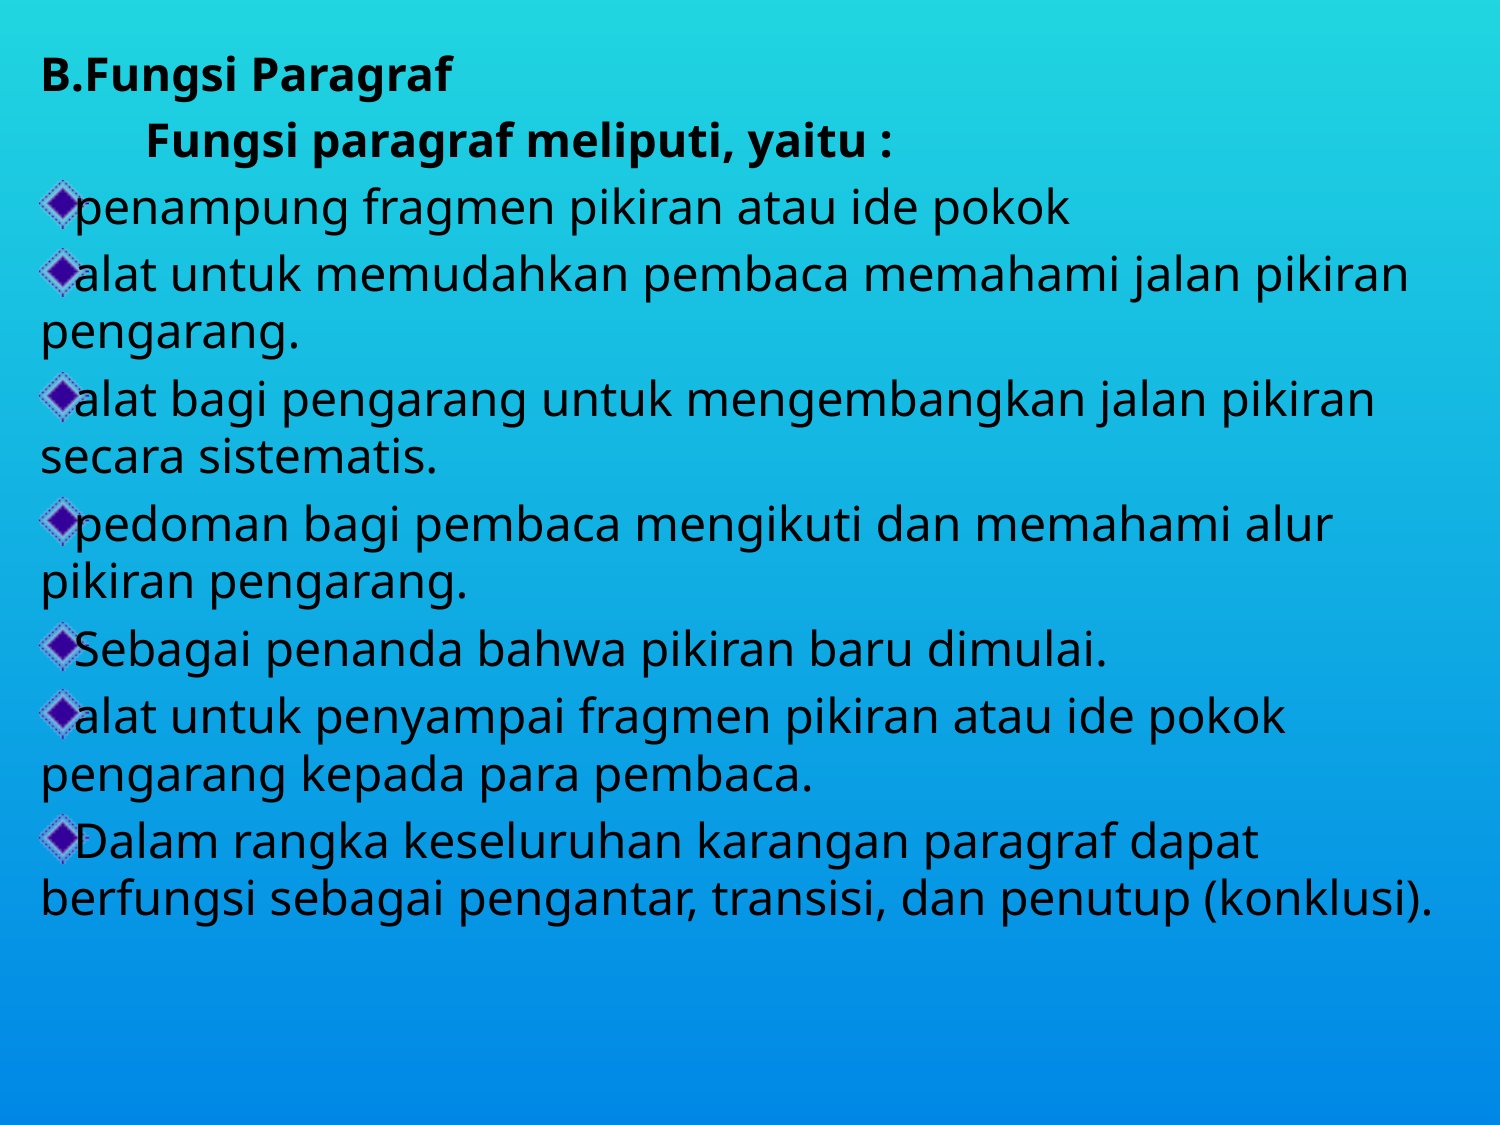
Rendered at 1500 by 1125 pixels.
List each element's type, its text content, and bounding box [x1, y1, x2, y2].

subtitle B.Fungsi Paragraf Fungsi paragraf meliputi, yaitu : penampung fragmen pikiran atau ide pokok alat untuk memudahkan pembaca memahami jalan pikiran pengarang. alat bagi pengarang untuk mengembangkan jalan pikiran secara sistematis. pedoman bagi pembaca mengikuti dan memahami alur pikiran pengarang. Sebagai penanda bahwa pikiran baru dimulai. alat untuk penyampai fragmen pikiran atau ide pokok pengarang kepada para pembaca. Dalam rangka keseluruhan karangan paragraf dapat berfungsi sebagai pengantar, transisi, dan penutup (konklusi). [24, 37, 1450, 1100]
picture [40, 690, 89, 738]
picture [39, 180, 89, 229]
picture [39, 372, 89, 422]
picture [40, 815, 89, 863]
picture [40, 498, 89, 546]
picture [40, 623, 89, 670]
picture [39, 248, 89, 297]
